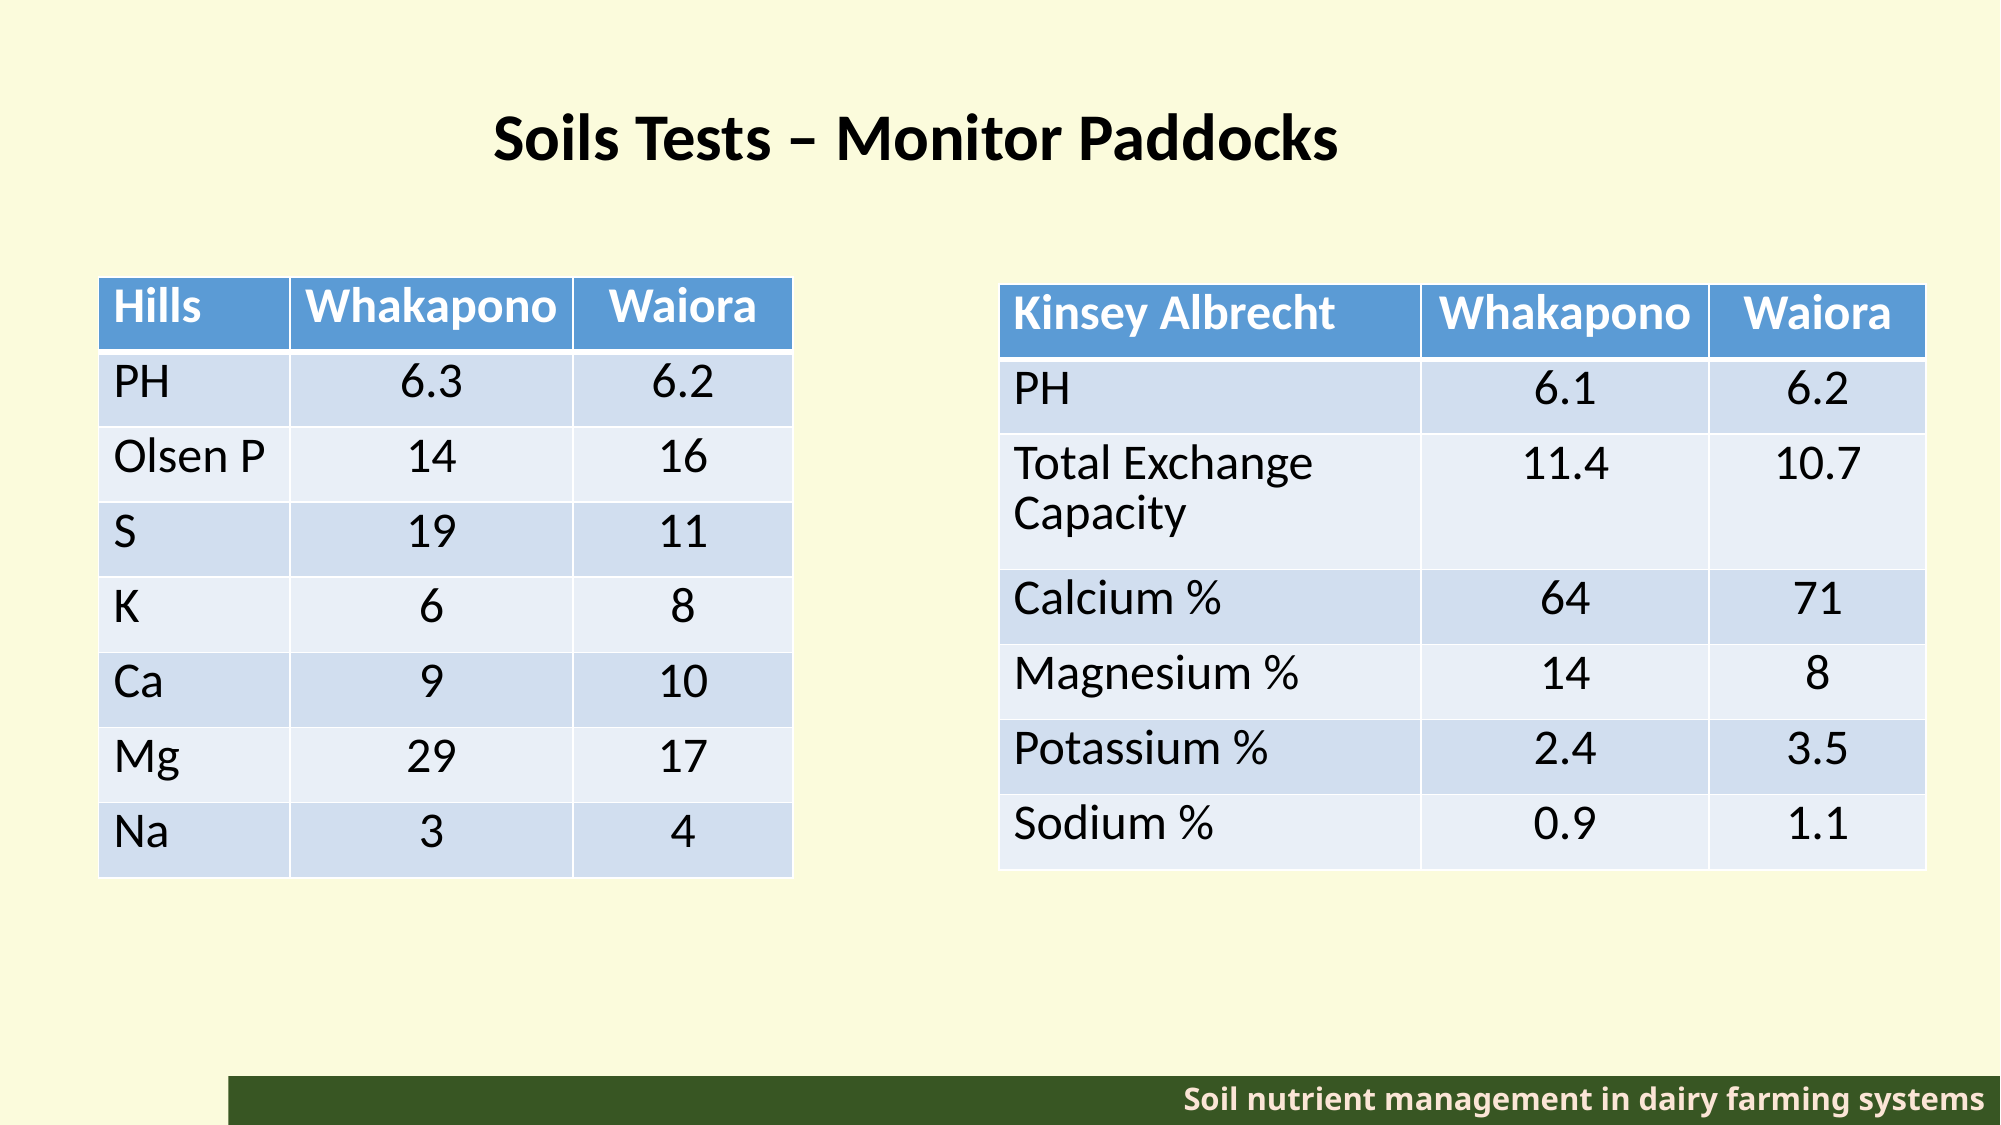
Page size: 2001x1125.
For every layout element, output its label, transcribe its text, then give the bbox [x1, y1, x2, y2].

table_cell 10.7 [1710, 435, 1925, 569]
table_header Waiora [574, 278, 792, 349]
table_header Kinsey Albrecht [1000, 285, 1420, 357]
table_cell 8 [574, 578, 792, 652]
table_cell 6.2 [574, 355, 792, 426]
table_cell Olsen P [99, 428, 289, 501]
table_cell 0.9 [1422, 795, 1708, 869]
table_cell 16 [574, 428, 792, 501]
table_cell 29 [291, 728, 572, 802]
table_cell PH [99, 355, 289, 426]
table_cell 1.1 [1710, 795, 1925, 869]
table_header Whakapono [1422, 285, 1708, 357]
table_cell 6.2 [1710, 362, 1925, 433]
table_cell Magnesium % [1000, 645, 1420, 719]
table_cell 2.4 [1422, 720, 1708, 794]
title Soil nutrient management in dairy farming systems [228, 1076, 2000, 1125]
table_cell PH [1000, 362, 1420, 433]
table_cell 71 [1710, 570, 1925, 644]
table_cell Calcium % [1000, 570, 1420, 644]
table_cell Sodium % [1000, 795, 1420, 869]
table_cell 17 [574, 728, 792, 802]
table_cell 3 [291, 803, 572, 877]
table_cell 14 [291, 428, 572, 501]
table_cell 11.4 [1422, 435, 1708, 569]
table_cell 3.5 [1710, 720, 1925, 794]
table_cell K [99, 578, 289, 652]
table_cell 9 [291, 653, 572, 727]
table_cell Total Exchange Capacity [1000, 435, 1420, 569]
table_header Hills [99, 278, 289, 349]
table_cell 6.1 [1422, 362, 1708, 433]
table_cell 6 [291, 578, 572, 652]
table_header Waiora [1710, 285, 1925, 357]
table_cell Ca [99, 653, 289, 727]
table_cell S [99, 503, 289, 576]
table_cell 6.3 [291, 355, 572, 426]
table_cell 14 [1422, 645, 1708, 719]
table_header Whakapono [291, 278, 572, 349]
table_cell 8 [1710, 645, 1925, 719]
table_cell 19 [291, 503, 572, 576]
table_cell 64 [1422, 570, 1708, 644]
table_cell 4 [574, 803, 792, 877]
table_cell 10 [574, 653, 792, 727]
table_cell 11 [574, 503, 792, 576]
table_cell Mg [99, 728, 289, 802]
table_cell Potassium % [1000, 720, 1420, 794]
table_cell Na [99, 803, 289, 877]
text_box Soils Tests – Monitor Paddocks [186, 86, 1647, 182]
